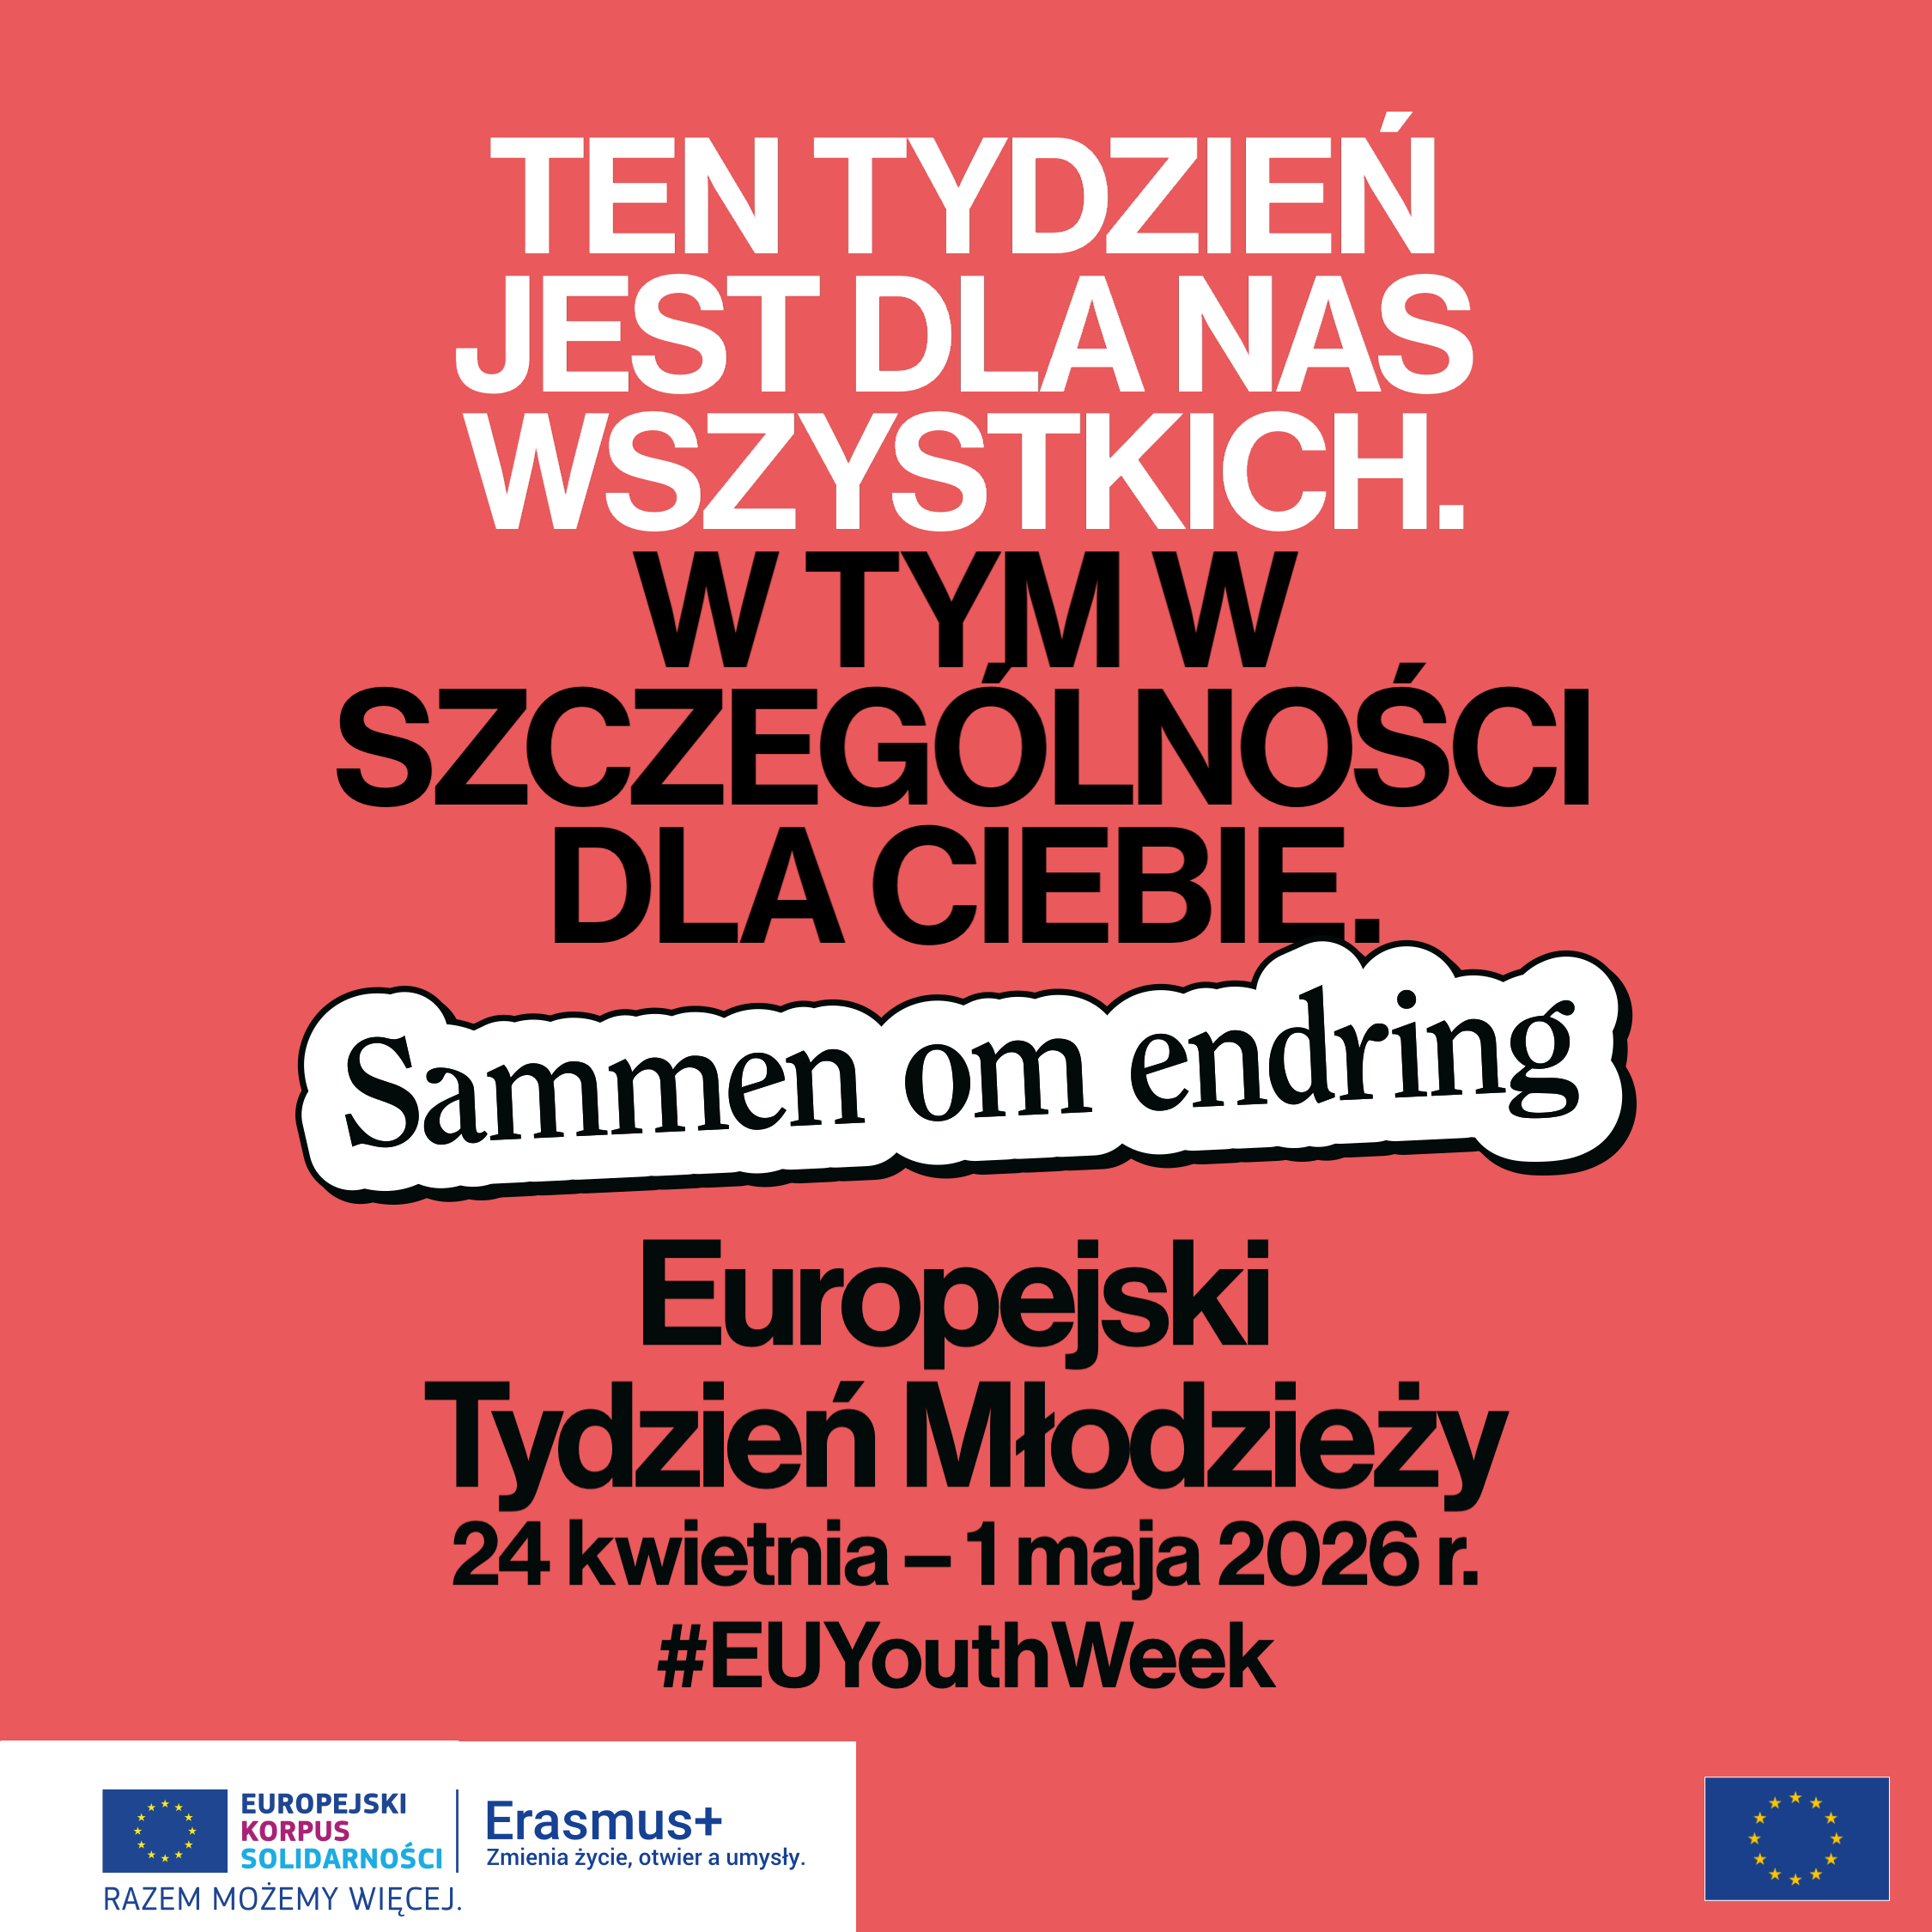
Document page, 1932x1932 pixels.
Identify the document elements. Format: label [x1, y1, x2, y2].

picture [0, 1741, 856, 1932]
picture [295, 112, 1637, 1710]
picture [1704, 1776, 1891, 1901]
